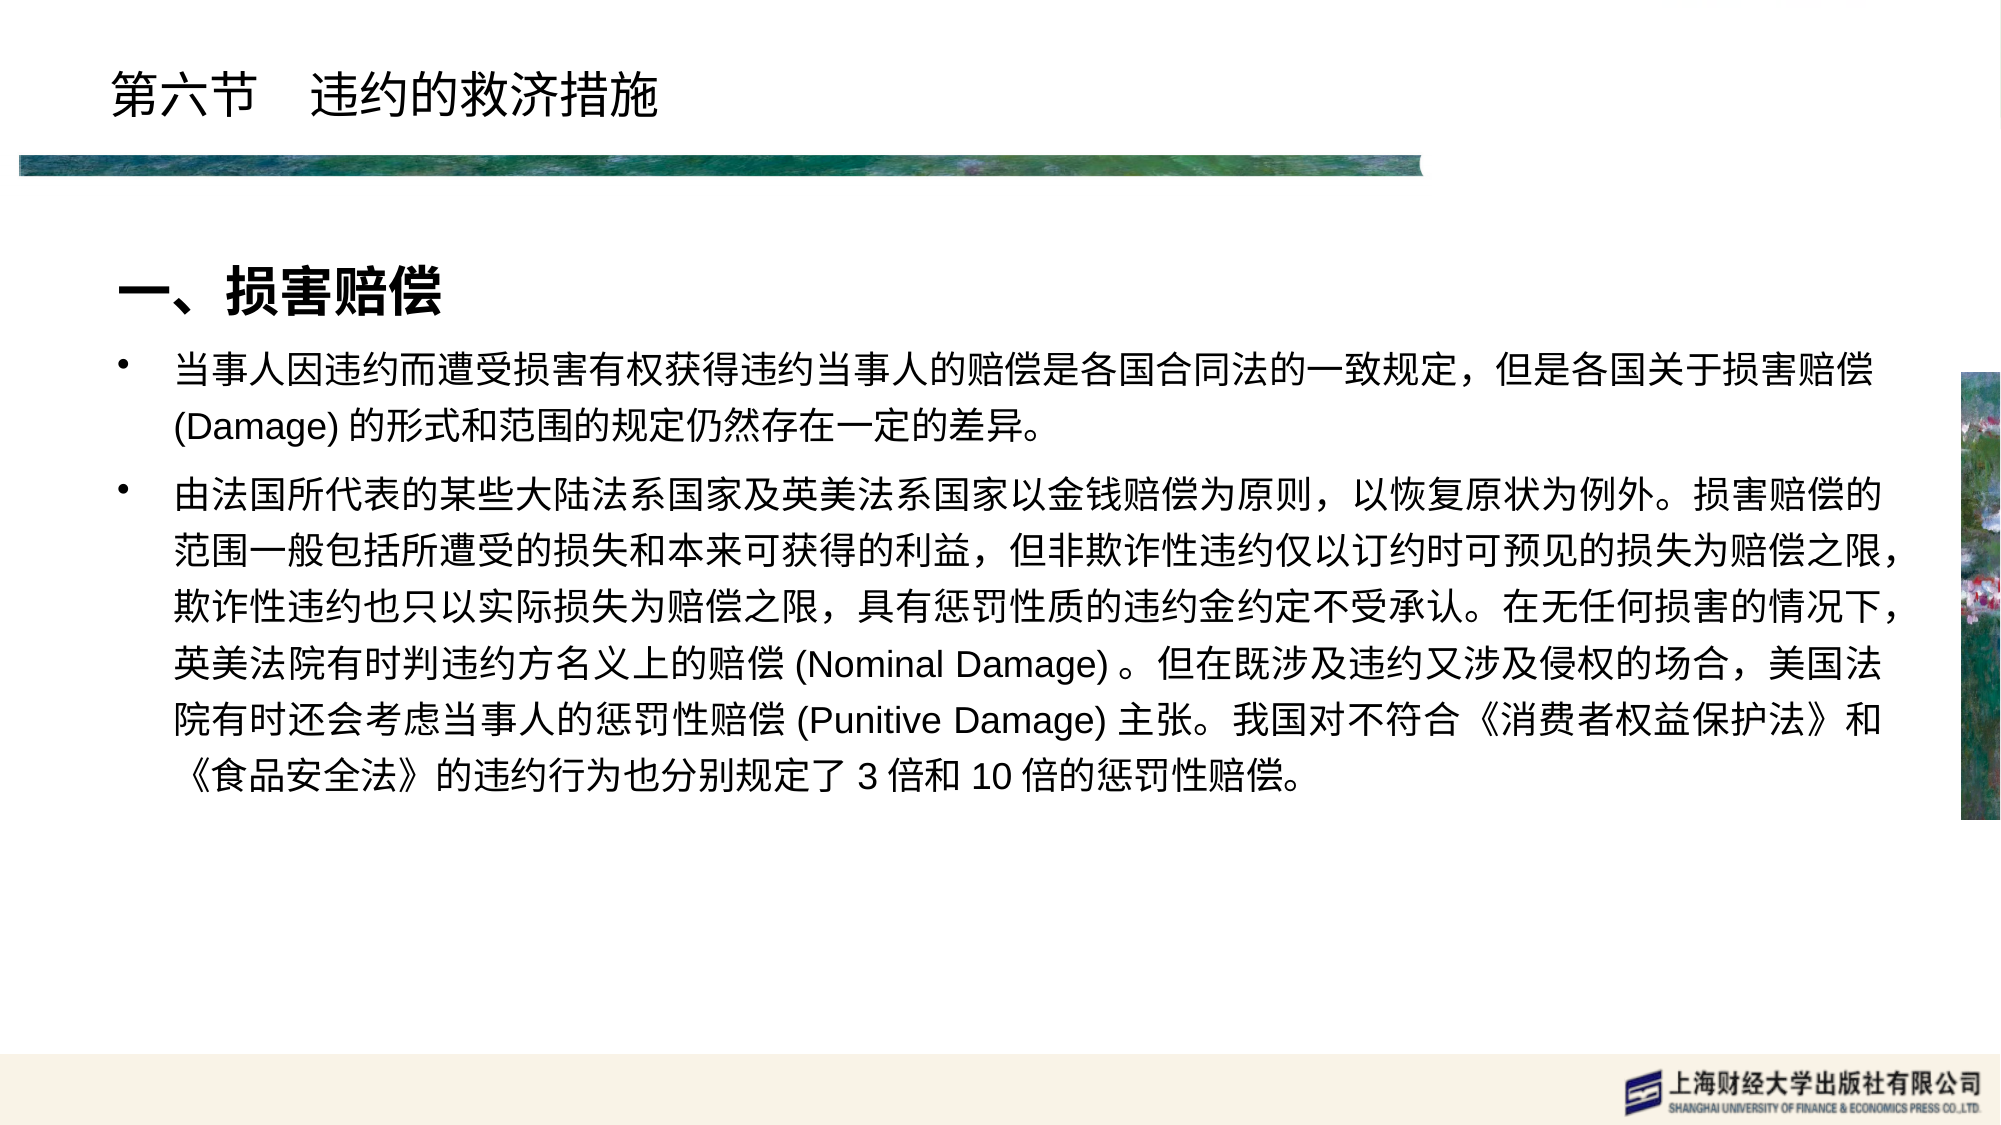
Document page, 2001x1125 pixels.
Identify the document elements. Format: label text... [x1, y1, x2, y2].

picture [0, 0, 2001, 1125]
title 第六节 违约的救济措施 [94, 42, 1451, 146]
list 一、损害赔偿 当事人因违约而遭受损害有权获得违约当事人的赔偿是各国合同法的一致规定，但是各国关于损害赔偿(Damage)的形式和范围的规定仍然存在一定的差异。 由法国所代表的某些大陆法系国家及英美法系国家以金钱赔偿为原则，以恢复原状为例外。损害赔偿的范围一般包括所遭受的损失和本来可获得的利益，但非欺诈性违约仅以订约时可预见的损失为赔偿之限，欺诈性违约也只以实际损失为赔偿之限，具有惩罚性质的违约金约定不受承认。在无任何损害的情况下，英美法院有时判违约方名义上的赔偿(Nominal Damage)。但在既涉及违约又涉及侵权的场合，美国法院有时还会考虑当事人的惩罚性赔偿(Punitive Damage)主张。我国对不符合《消费者权益保护法》和《食品安全法》的违约行为也分别规定了3倍和10倍的惩罚性赔偿。 [102, 233, 1898, 1032]
